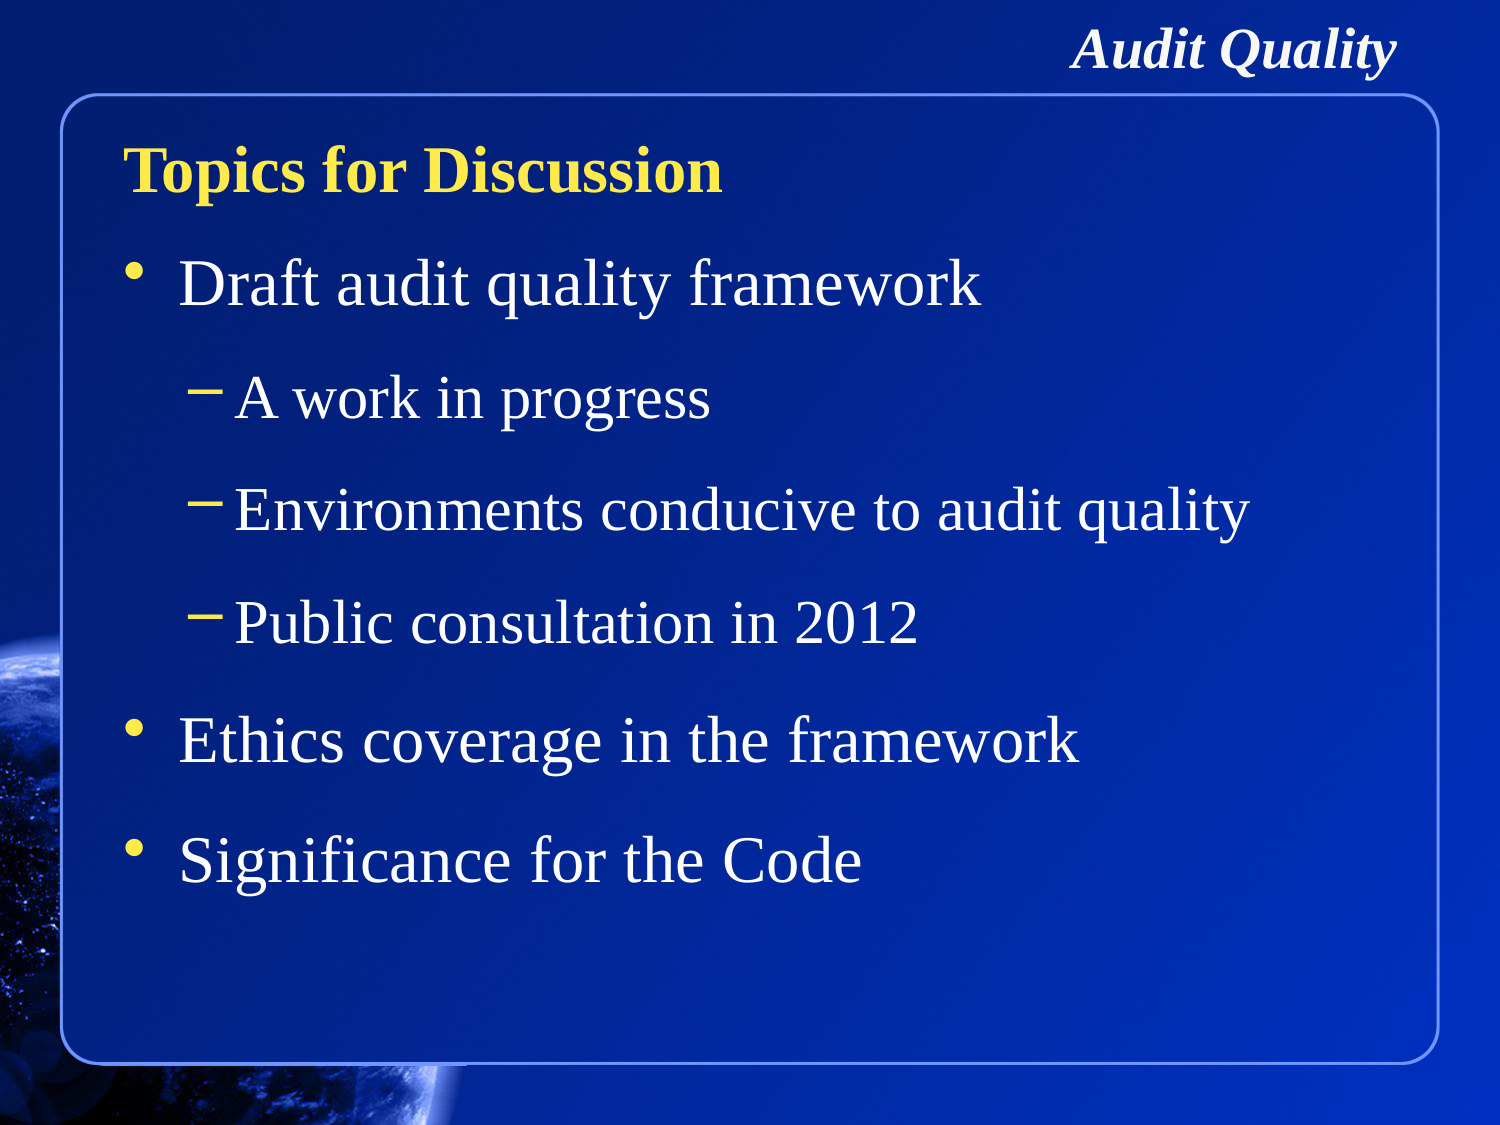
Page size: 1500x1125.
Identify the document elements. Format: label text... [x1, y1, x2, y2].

list Topics for Discussion [107, 118, 1411, 215]
title Audit Quality [149, 0, 1414, 92]
list Draft audit quality framework A work in progress Environments conducive to audit quality Public consultation in 2012 Ethics coverage in the framework Significance for the Code [107, 230, 1411, 1048]
picture [0, 0, 1500, 1125]
